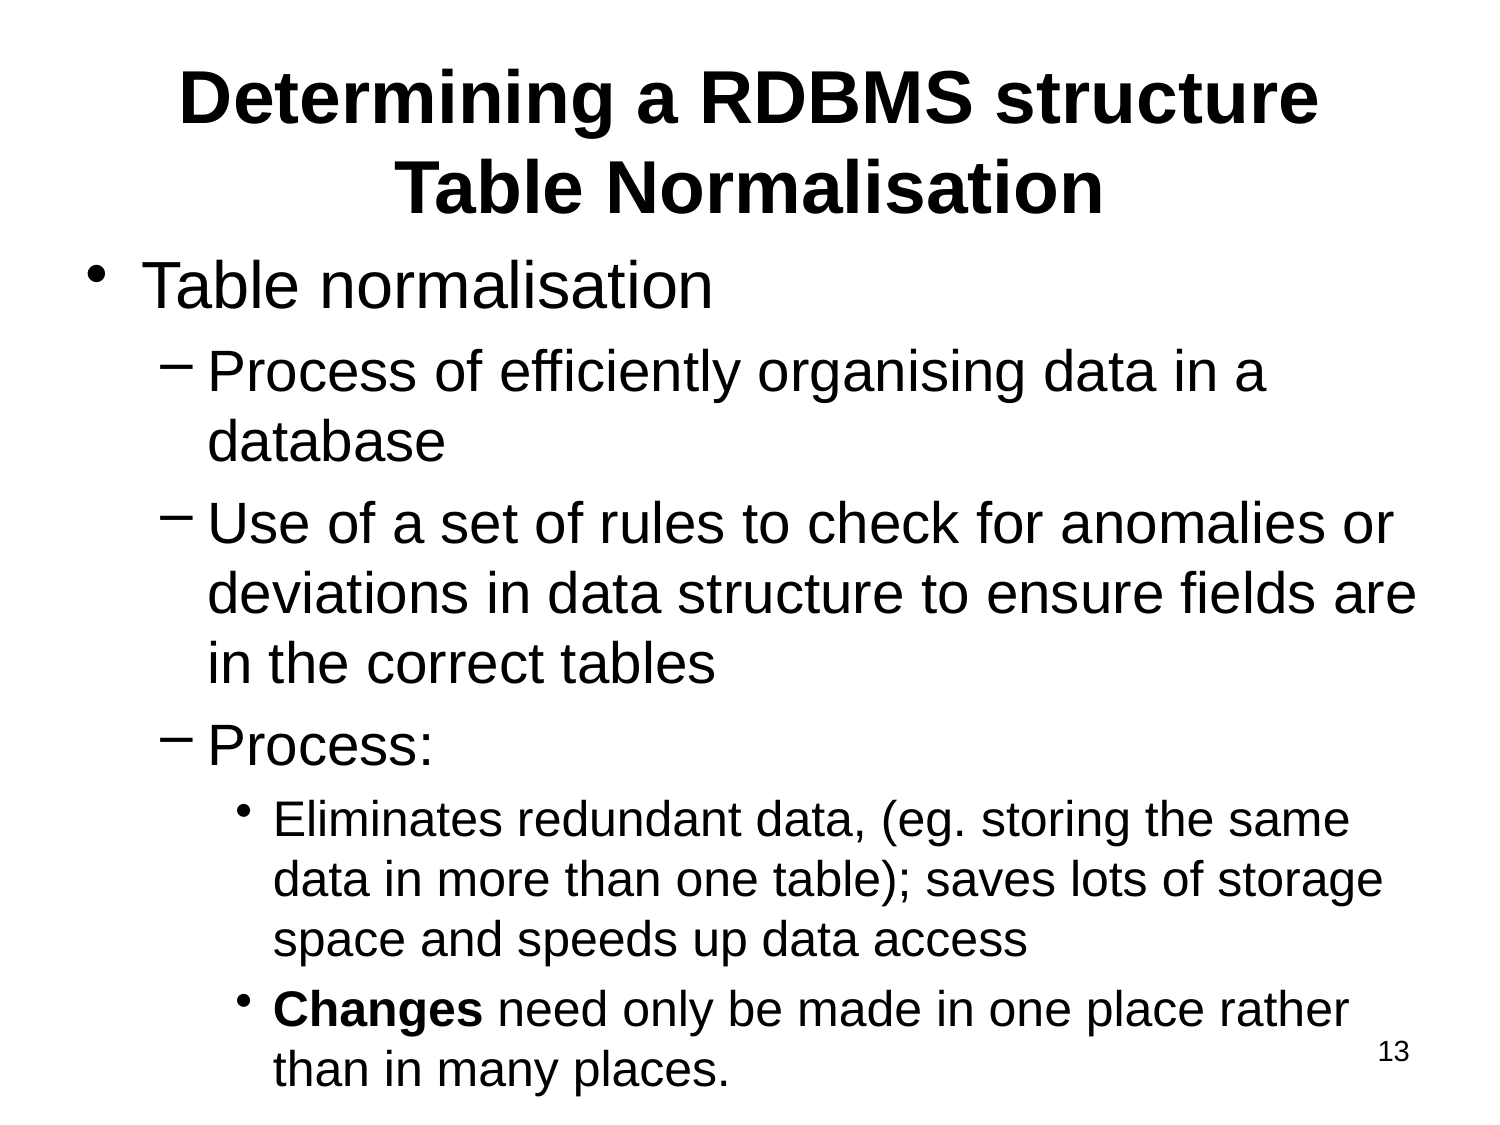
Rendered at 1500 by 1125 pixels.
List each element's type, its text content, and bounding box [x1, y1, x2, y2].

slide_number 13 [1074, 1024, 1426, 1103]
title Determining a RDBMS structure Table Normalisation [74, 44, 1426, 233]
list Table normalisation Process of efficiently organising data in a database Use of a set of rules to check for anomalies or deviations in data structure to ensure fields are in the correct tables Process: Eliminates redundant data, (eg. storing the same data in more than one table); saves lots of storage space and speeds up data access Changes need only be made in one place rather than in many places. Ensures data dependencies make sense, (only storing related data in a table). [70, 234, 1466, 1125]
